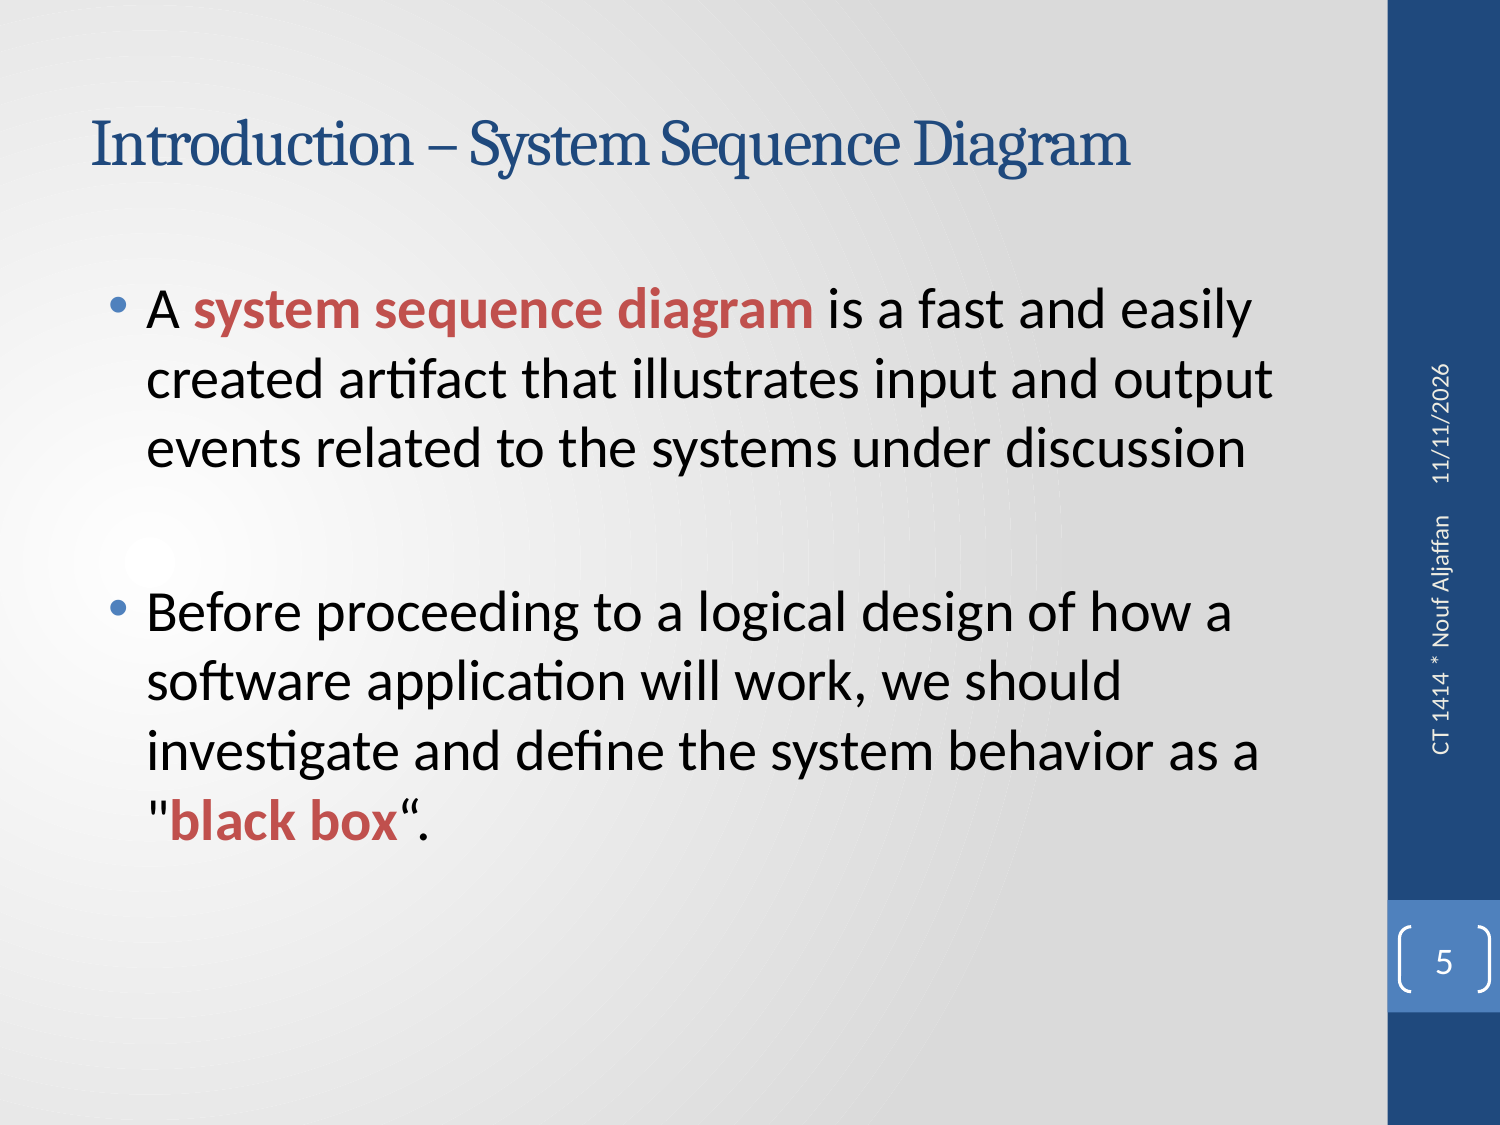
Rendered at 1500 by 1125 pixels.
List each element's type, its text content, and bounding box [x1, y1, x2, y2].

footer CT 1414 * Nouf Aljaffan [1408, 500, 1469, 889]
slide_number 5 [1397, 925, 1492, 994]
title Introduction – System Sequence Diagram [75, 45, 1325, 233]
list A system sequence diagram is a fast and easily created artifact that illustrates input and output events related to the systems under discussion Before proceeding to a logical design of how a software application will work, we should investigate and define the system behavior as a "black box“. [75, 262, 1325, 1050]
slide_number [1408, 100, 1469, 500]
